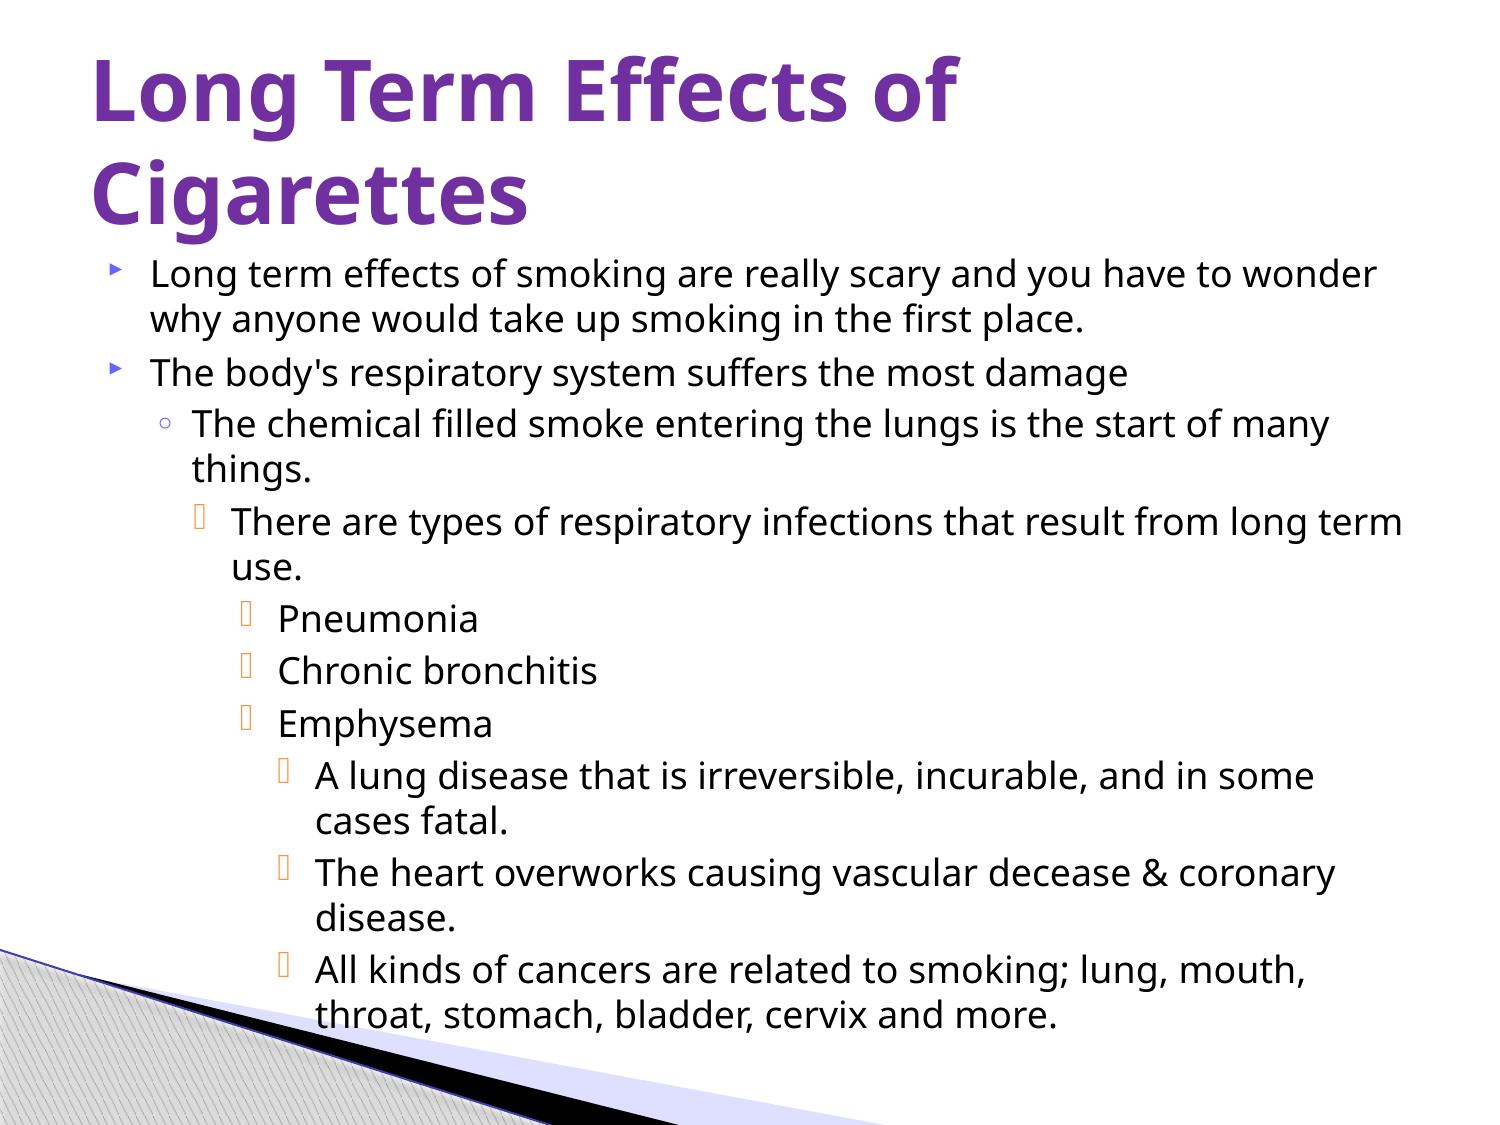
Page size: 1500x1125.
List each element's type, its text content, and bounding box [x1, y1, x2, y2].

title Long Term Effects of Cigarettes [75, 45, 1425, 233]
list Long term effects of smoking are really scary and you have to wonder why anyone would take up smoking in the first place. The body's respiratory system suffers the most damage The chemical filled smoke entering the lungs is the start of many things. There are types of respiratory infections that result from long term use. Pneumonia Chronic bronchitis Emphysema A lung disease that is irreversible, incurable, and in some cases fatal. The heart overworks causing vascular decease & coronary disease. All kinds of cancers are related to smoking; lung, mouth, throat, stomach, bladder, cervix and more. [75, 243, 1425, 986]
